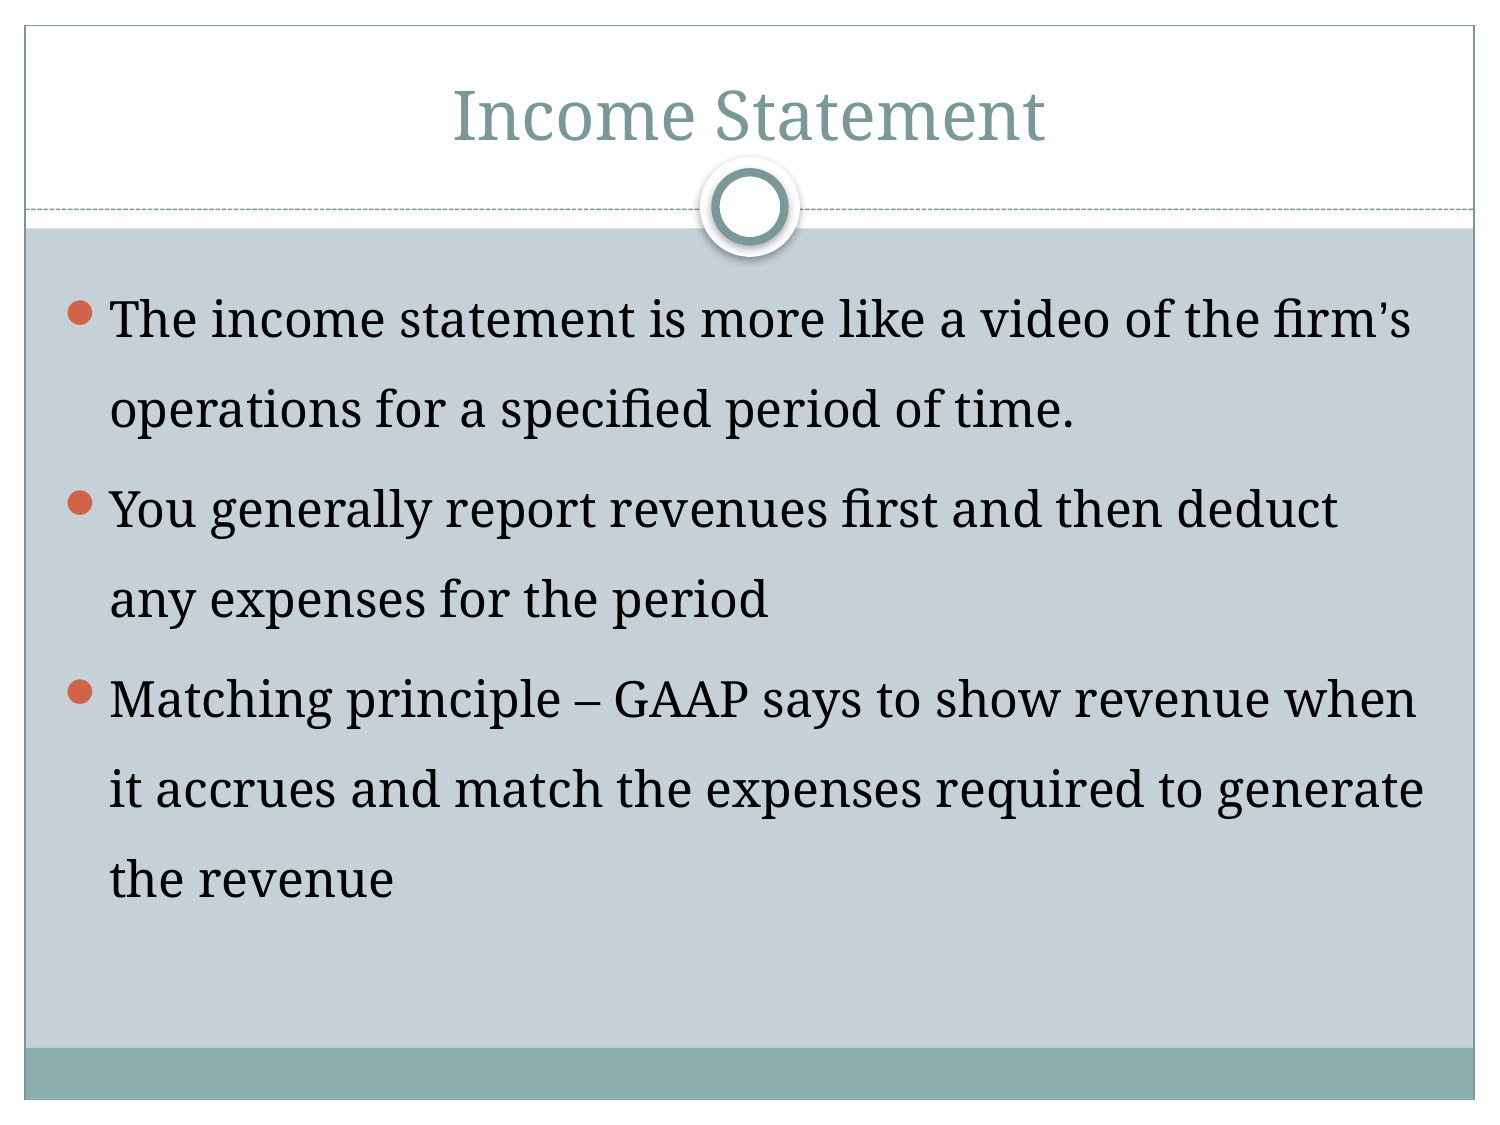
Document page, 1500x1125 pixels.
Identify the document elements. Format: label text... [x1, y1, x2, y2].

list The income statement is more like a video of the firm’s operations for a specified period of time. You generally report revenues first and then deduct any expenses for the period Matching principle – GAAP says to show revenue when it accrues and match the expenses required to generate the revenue [49, 250, 1445, 1001]
title Income Statement [49, 37, 1450, 162]
